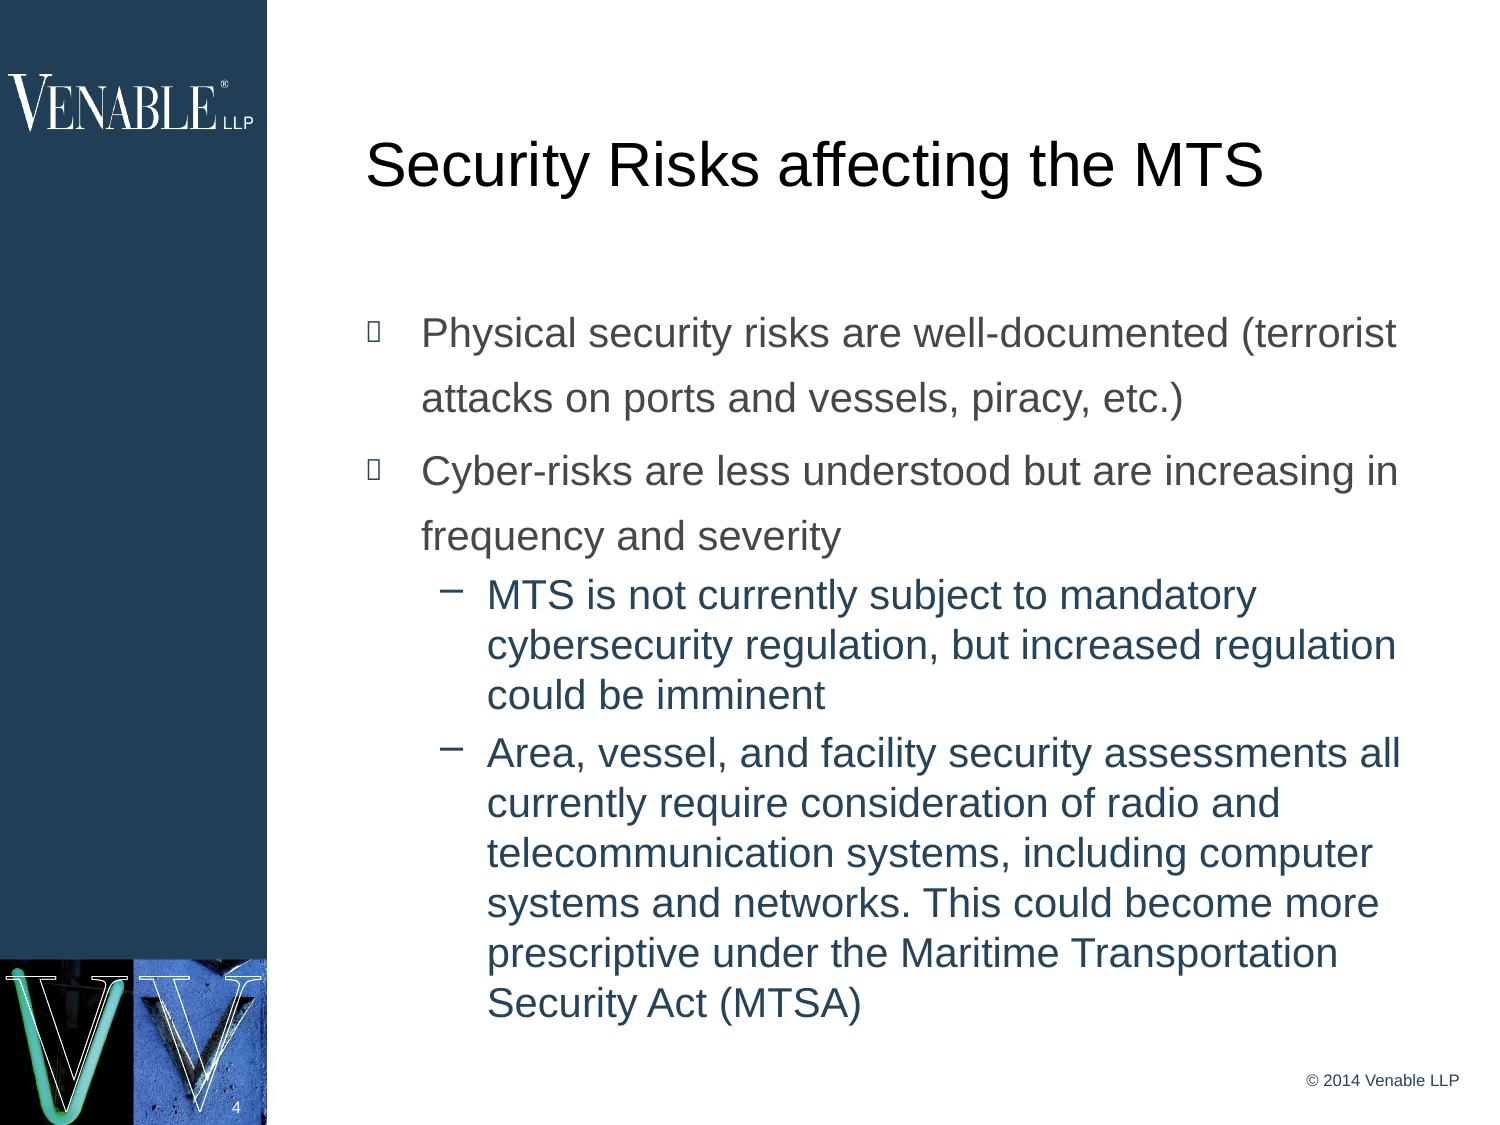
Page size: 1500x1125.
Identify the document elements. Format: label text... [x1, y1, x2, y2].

footer © 2014 Venable LLP [999, 1062, 1475, 1100]
title Security Risks affecting the MTS [350, 137, 1450, 283]
picture [0, 959, 267, 1125]
list Physical security risks are well-documented (terrorist attacks on ports and vessels, piracy, etc.) Cyber-risks are less understood but are increasing in frequency and severity MTS is not currently subject to mandatory cybersecurity regulation, but increased regulation could be imminent Area, vessel, and facility security assessments all currently require consideration of radio and telecommunication systems, including computer systems and networks. This could become more prescriptive under the Maritime Transportation Security Act (MTSA) [350, 283, 1450, 1050]
picture [8, 74, 253, 132]
